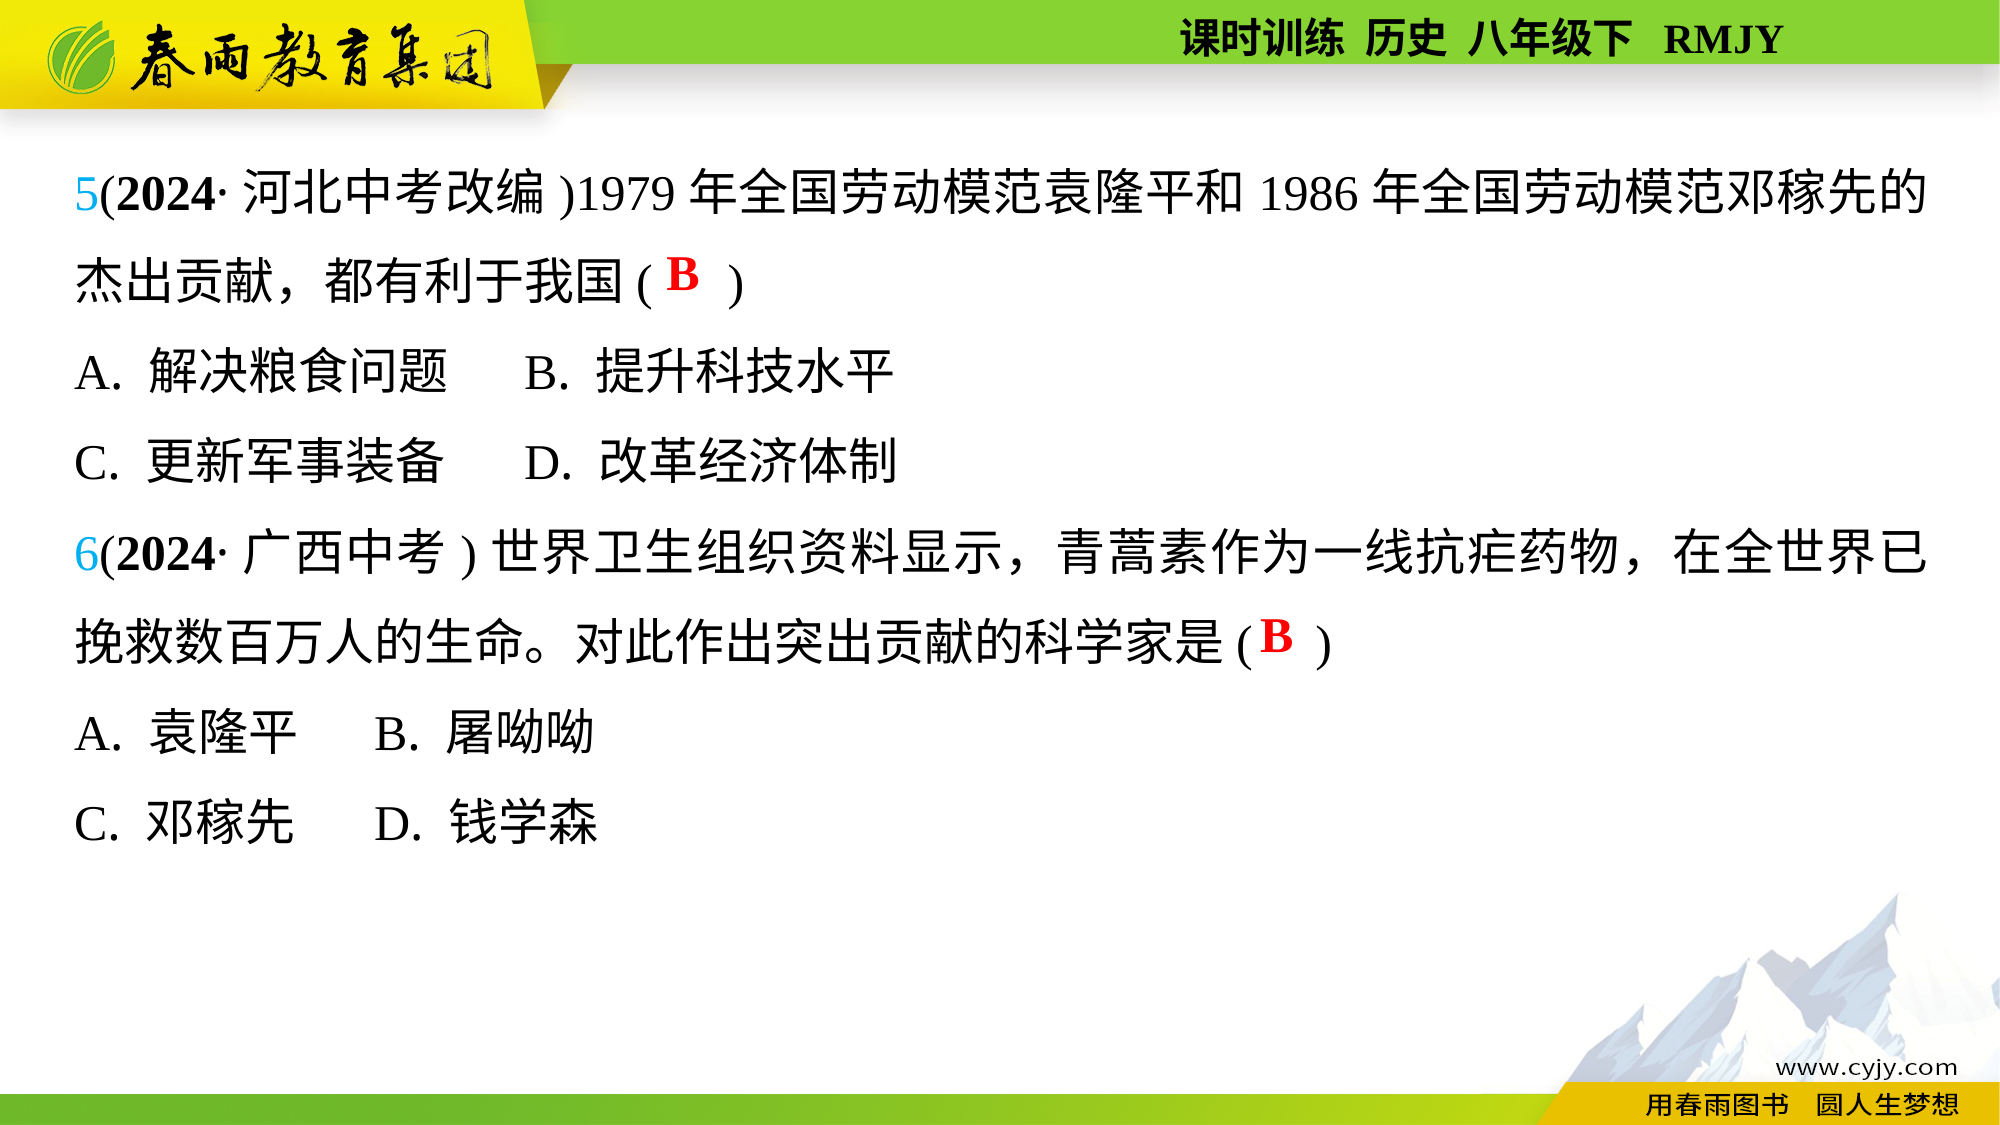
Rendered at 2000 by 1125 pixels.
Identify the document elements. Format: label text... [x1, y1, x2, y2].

picture [0, 0, 2000, 1125]
text_box B [1245, 594, 1309, 670]
list 5(2024·河北中考改编)1979年全国劳动模范袁隆平和1986年全国劳动模范邓稼先的杰出贡献，都有利于我国( ) A. 解决粮食问题 B. 提升科技水平 C. 更新军事装备 D. 改革经济体制 6(2024·广西中考)世界卫生组织资料显示，青蒿素作为一线抗疟药物，在全世界已挽救数百万人的生命。对此作出突出贡献的科学家是( ) A. 袁隆平 B. 屠呦呦 C. 邓稼先 D. 钱学森 [59, 122, 1944, 854]
text_box B [651, 233, 715, 308]
